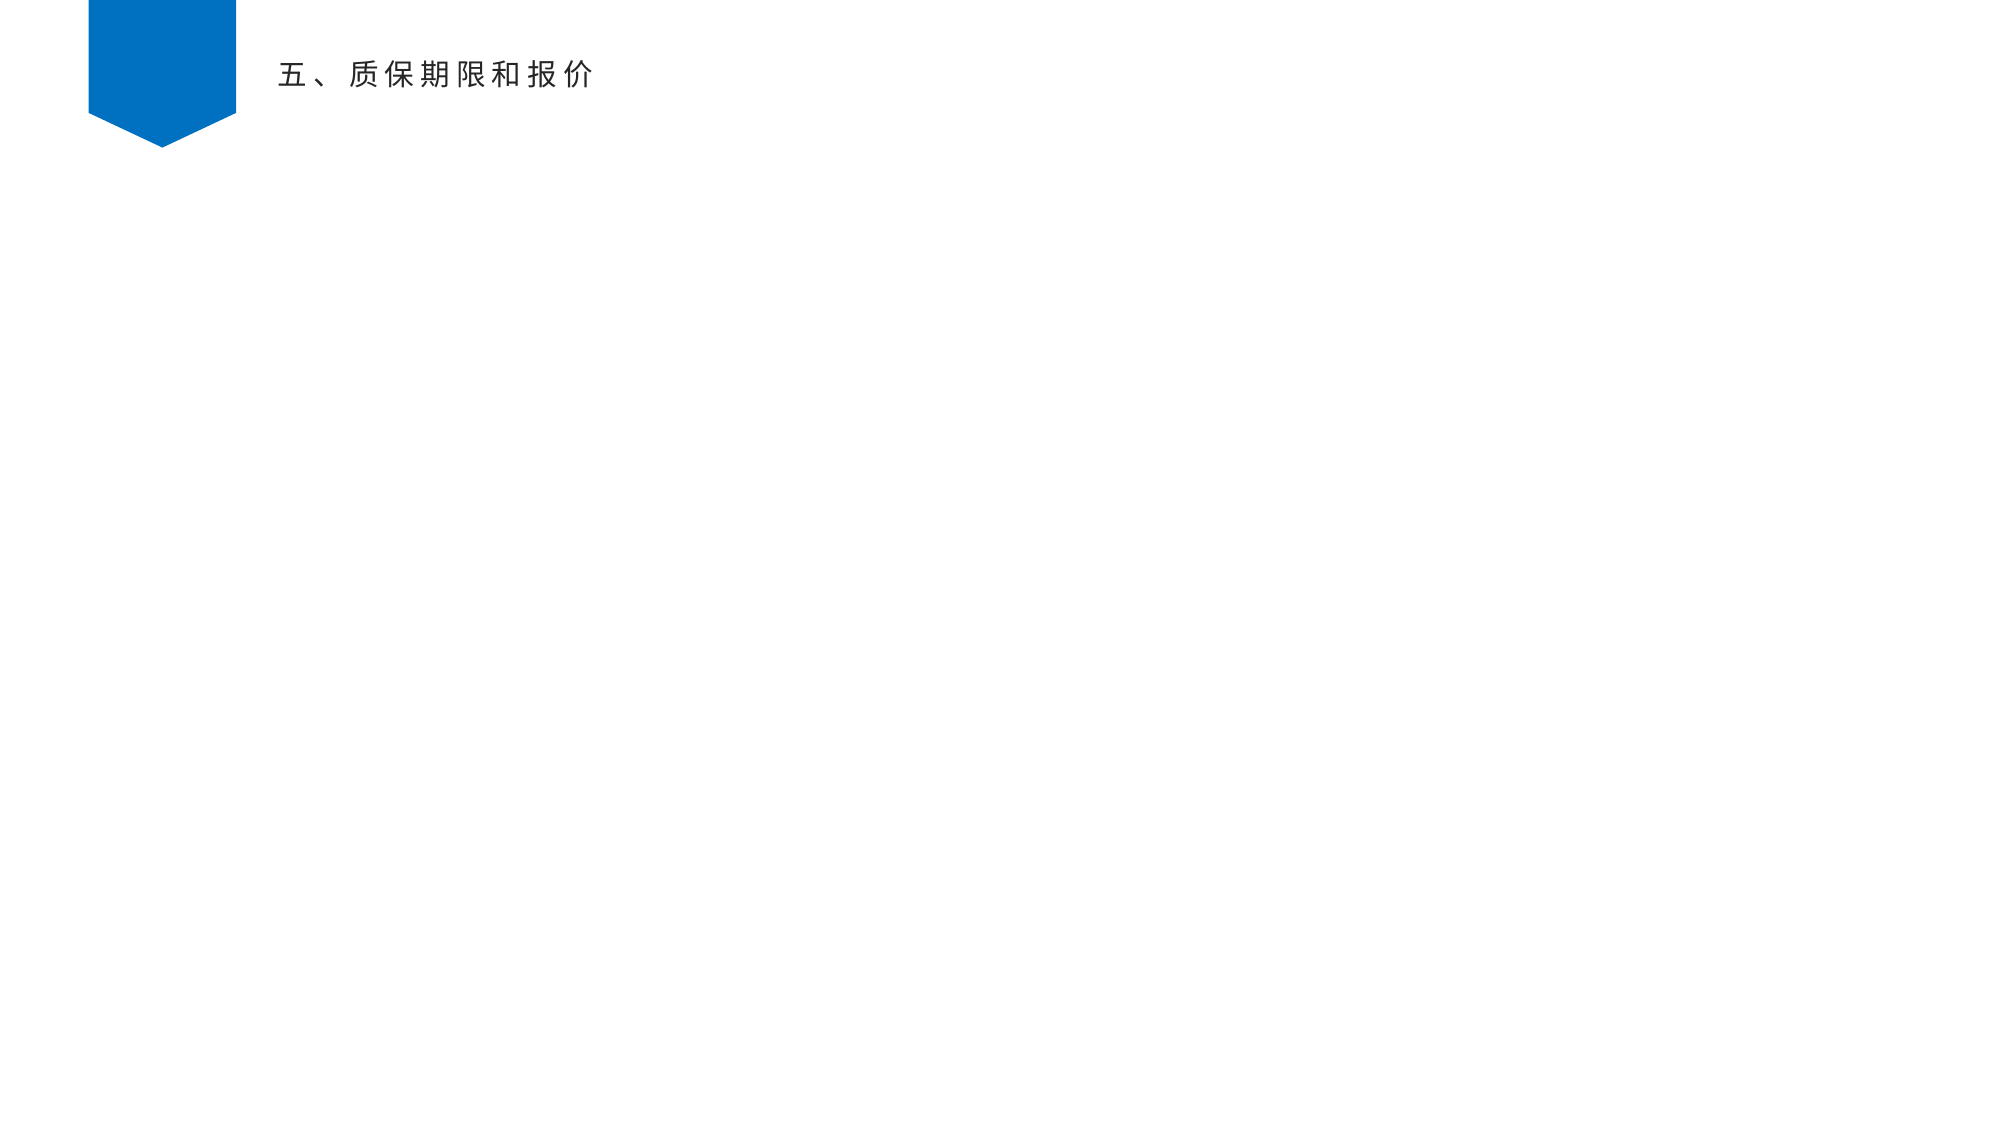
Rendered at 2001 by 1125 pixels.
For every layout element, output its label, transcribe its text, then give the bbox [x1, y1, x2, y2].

title 五、质保期限和报价 [262, 15, 1940, 132]
text_box [87, 0, 238, 149]
